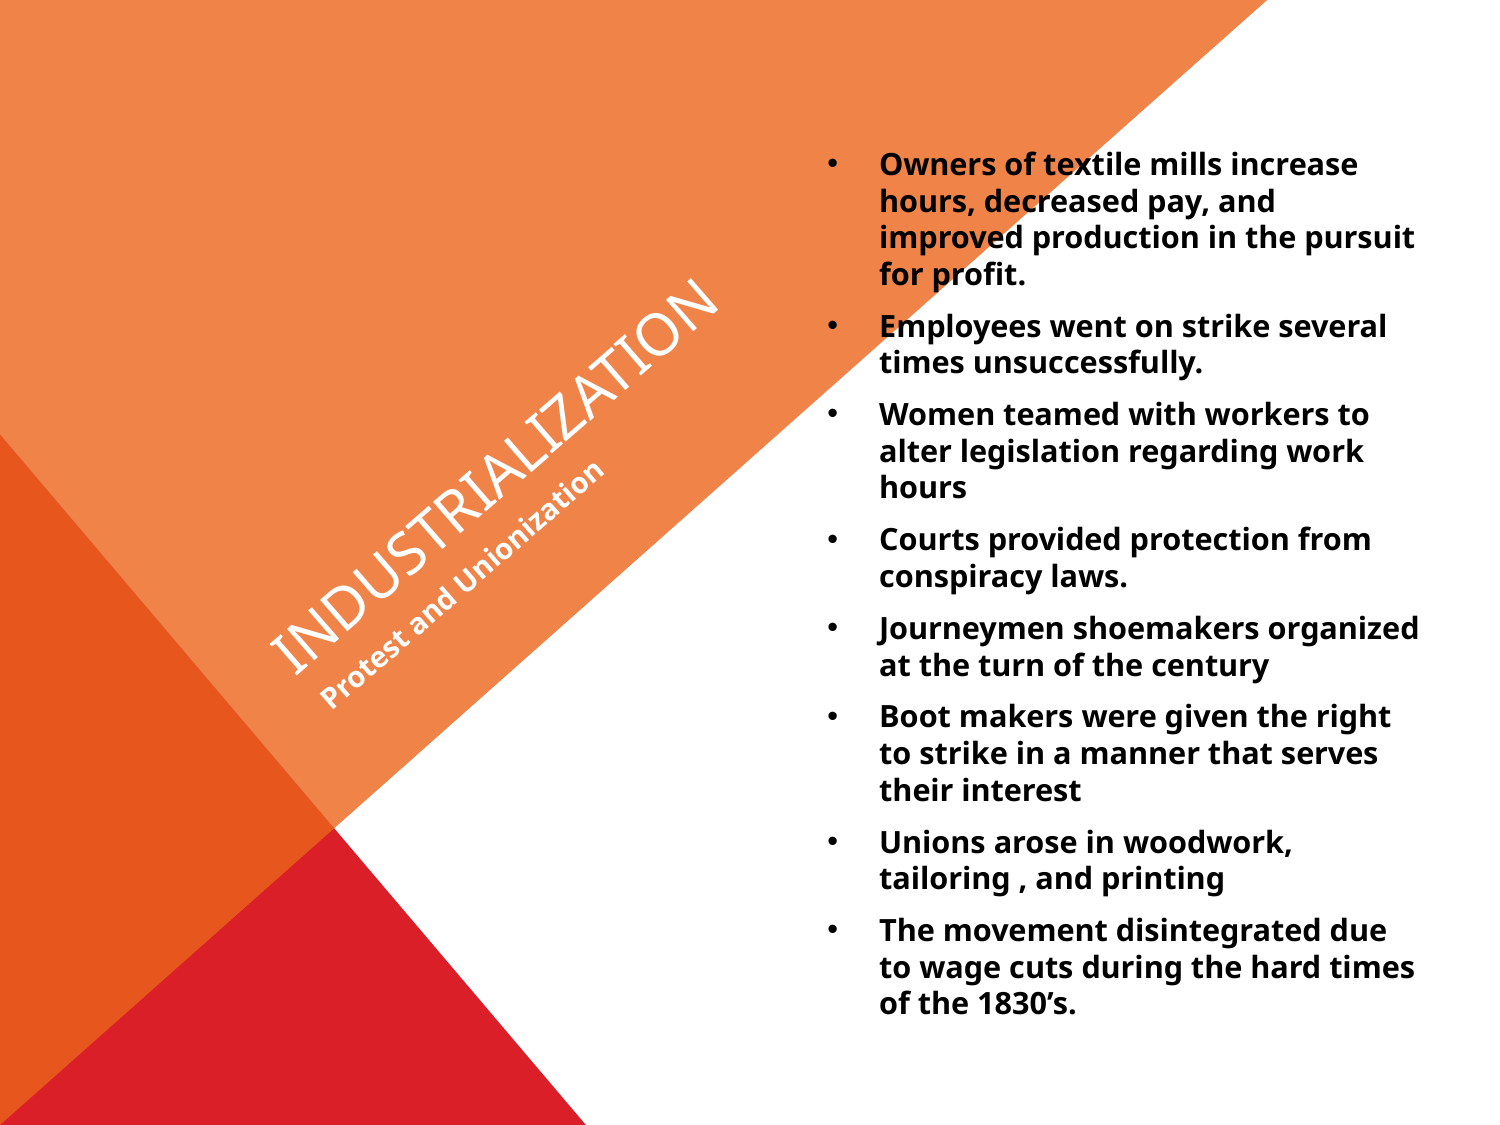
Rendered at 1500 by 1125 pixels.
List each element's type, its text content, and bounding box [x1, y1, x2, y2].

list Protest and Unionization [295, 70, 1081, 772]
title Industrialization [174, 0, 938, 696]
list Owners of textile mills increase hours, decreased pay, and improved production in the pursuit for profit. Employees went on strike several times unsuccessfully. Women teamed with workers to alter legislation regarding work hours Courts provided protection from conspiracy laws. Journeymen shoemakers organized at the turn of the century Boot makers were given the right to strike in a manner that serves their interest Unions arose in woodwork, tailoring , and printing The movement disintegrated due to wage cuts during the hard times of the 1830’s. [812, 137, 1438, 1075]
